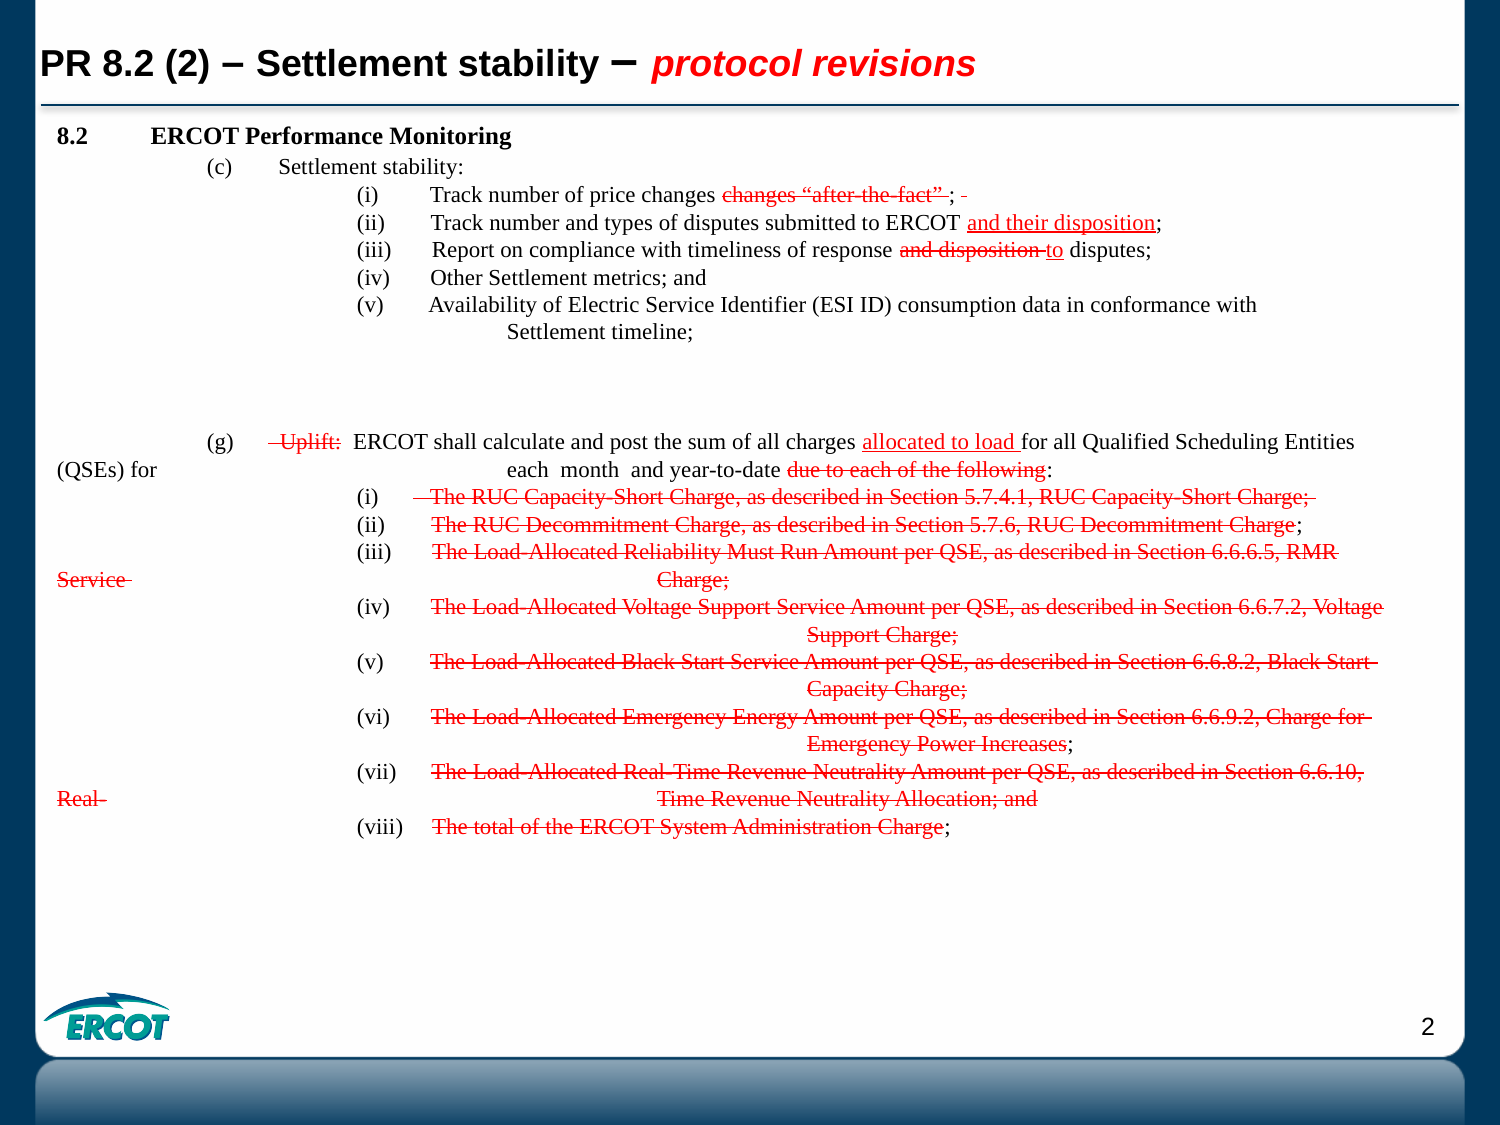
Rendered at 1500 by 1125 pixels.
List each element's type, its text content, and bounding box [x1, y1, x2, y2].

picture [35, 0, 1465, 1125]
text_box 8.2 ERCOT Performance Monitoring (c) Settlement stability: (i) Track number of price changes changes “after-the-fact” ; (ii) Track number and types of disputes submitted to ERCOT and their disposition; (iii) Report on compliance with timeliness of response and disposition to disputes; (iv) Other Settlement metrics; and (v) Availability of Electric Service Identifier (ESI ID) consumption data in conformance with Settlement timeline; (g) Uplift: ERCOT shall calculate and post the sum of all charges allocated to load for all Qualified Scheduling Entities (QSEs) for each month and year-to-date due to each of the following: (i) The RUC Capacity-Short Charge, as described in Section 5.7.4.1, RUC Capacity-Short Charge; (ii) The RUC Decommitment Charge, as described in Section 5.7.6, RUC Decommitment Charge; (iii) The Load-Allocated Reliability Must Run Amount per QSE, as described in Section 6.6.6.5, RMR Service Charge; (iv) The Load-Allocated Voltage Support Service Amount per QSE, as described in Section 6.6.7.2, Voltage Support Charge; (v) The Load-Allocated Black Start Service Amount per QSE, as described in Section 6.6.8.2, Black Start Capacity Charge; (vi) The Load-Allocated Emergency Energy Amount per QSE, as described in Section 6.6.9.2, Charge for Emergency Power Increases; (vii) The Load-Allocated Real-Time Revenue Neutrality Amount per QSE, as described in Section 6.6.10, Real- Time Revenue Neutrality Allocation; and (viii) The total of the ERCOT System Administration Charge; [42, 112, 1409, 902]
title PR 8.2 (2) – Settlement stability – protocol revisions [24, 0, 1450, 113]
